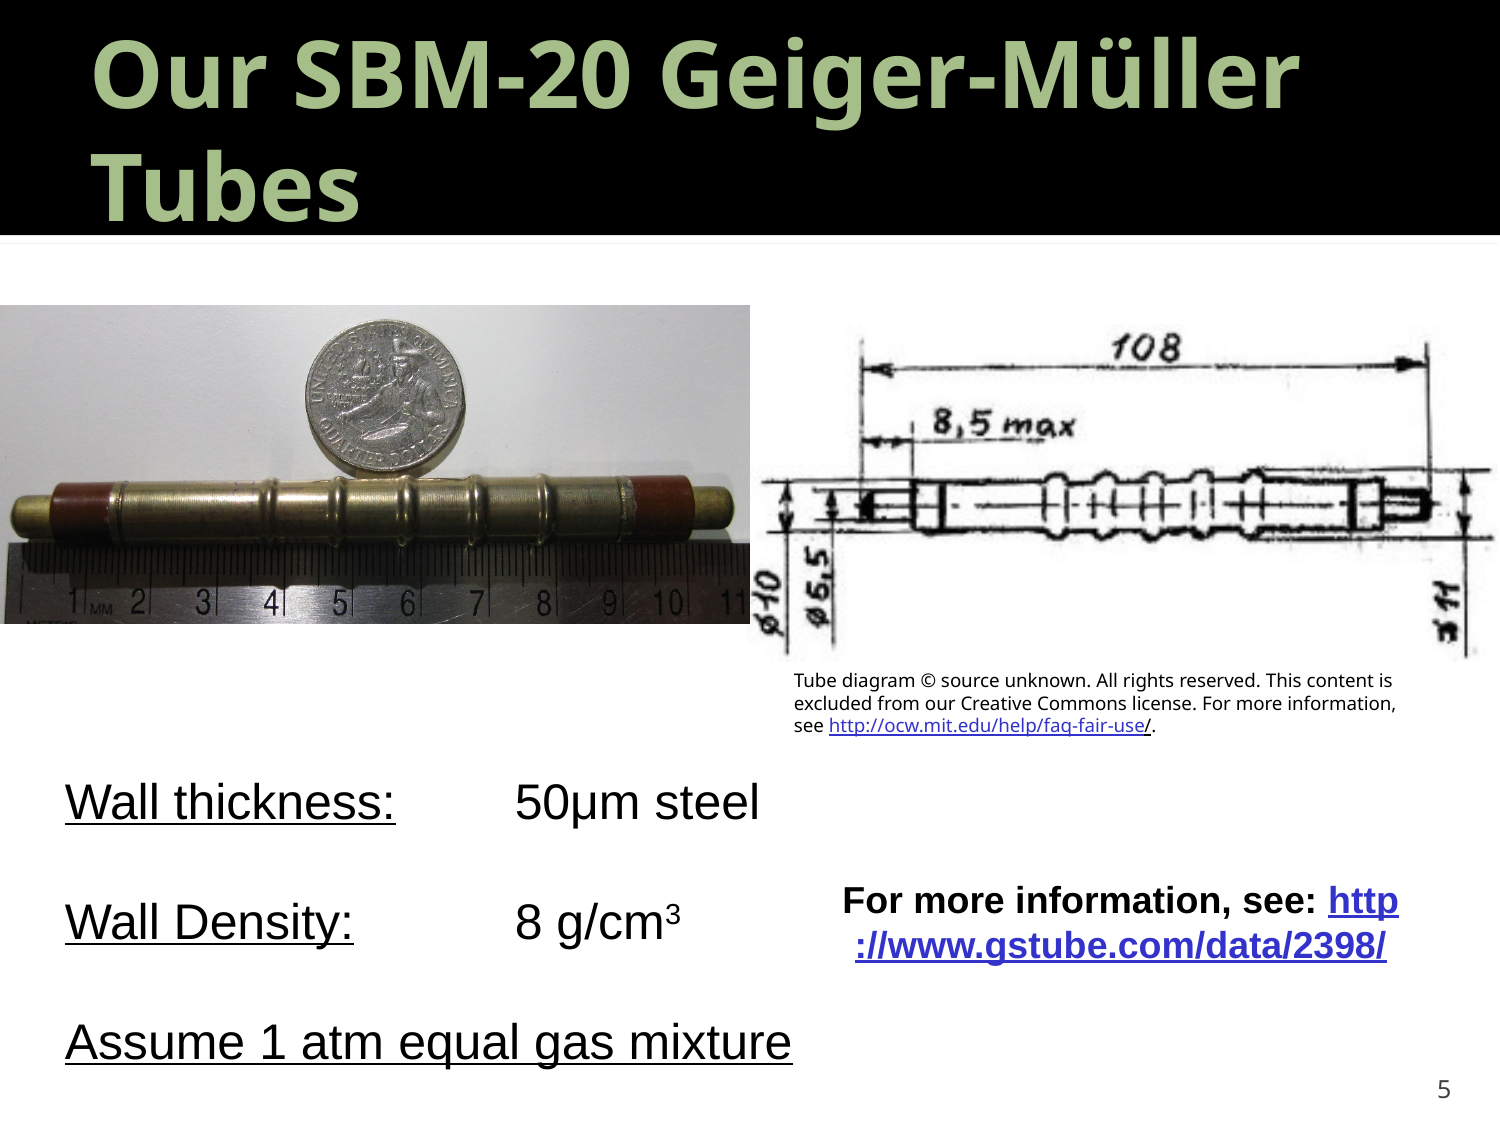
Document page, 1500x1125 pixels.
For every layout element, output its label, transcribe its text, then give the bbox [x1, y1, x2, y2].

picture [0, 305, 1498, 662]
text_box 5 [1345, 1062, 1467, 1108]
title Our SBM-20 Geiger-Müller Tubes [75, 7, 1425, 248]
text_box For more information, see: http://www.gstube.com/data/2398/ [745, 868, 1496, 974]
text_box Tube diagram © source unknown. All rights reserved. This content is excluded from our Creative Commons license. For more information, see http://ocw.mit.edu/help/faq-fair-use/. [779, 662, 1467, 747]
text_box Wall thickness: 50μm steel Wall Density: 8 g/cm3 Assume 1 atm equal gas mixture [49, 762, 813, 1078]
